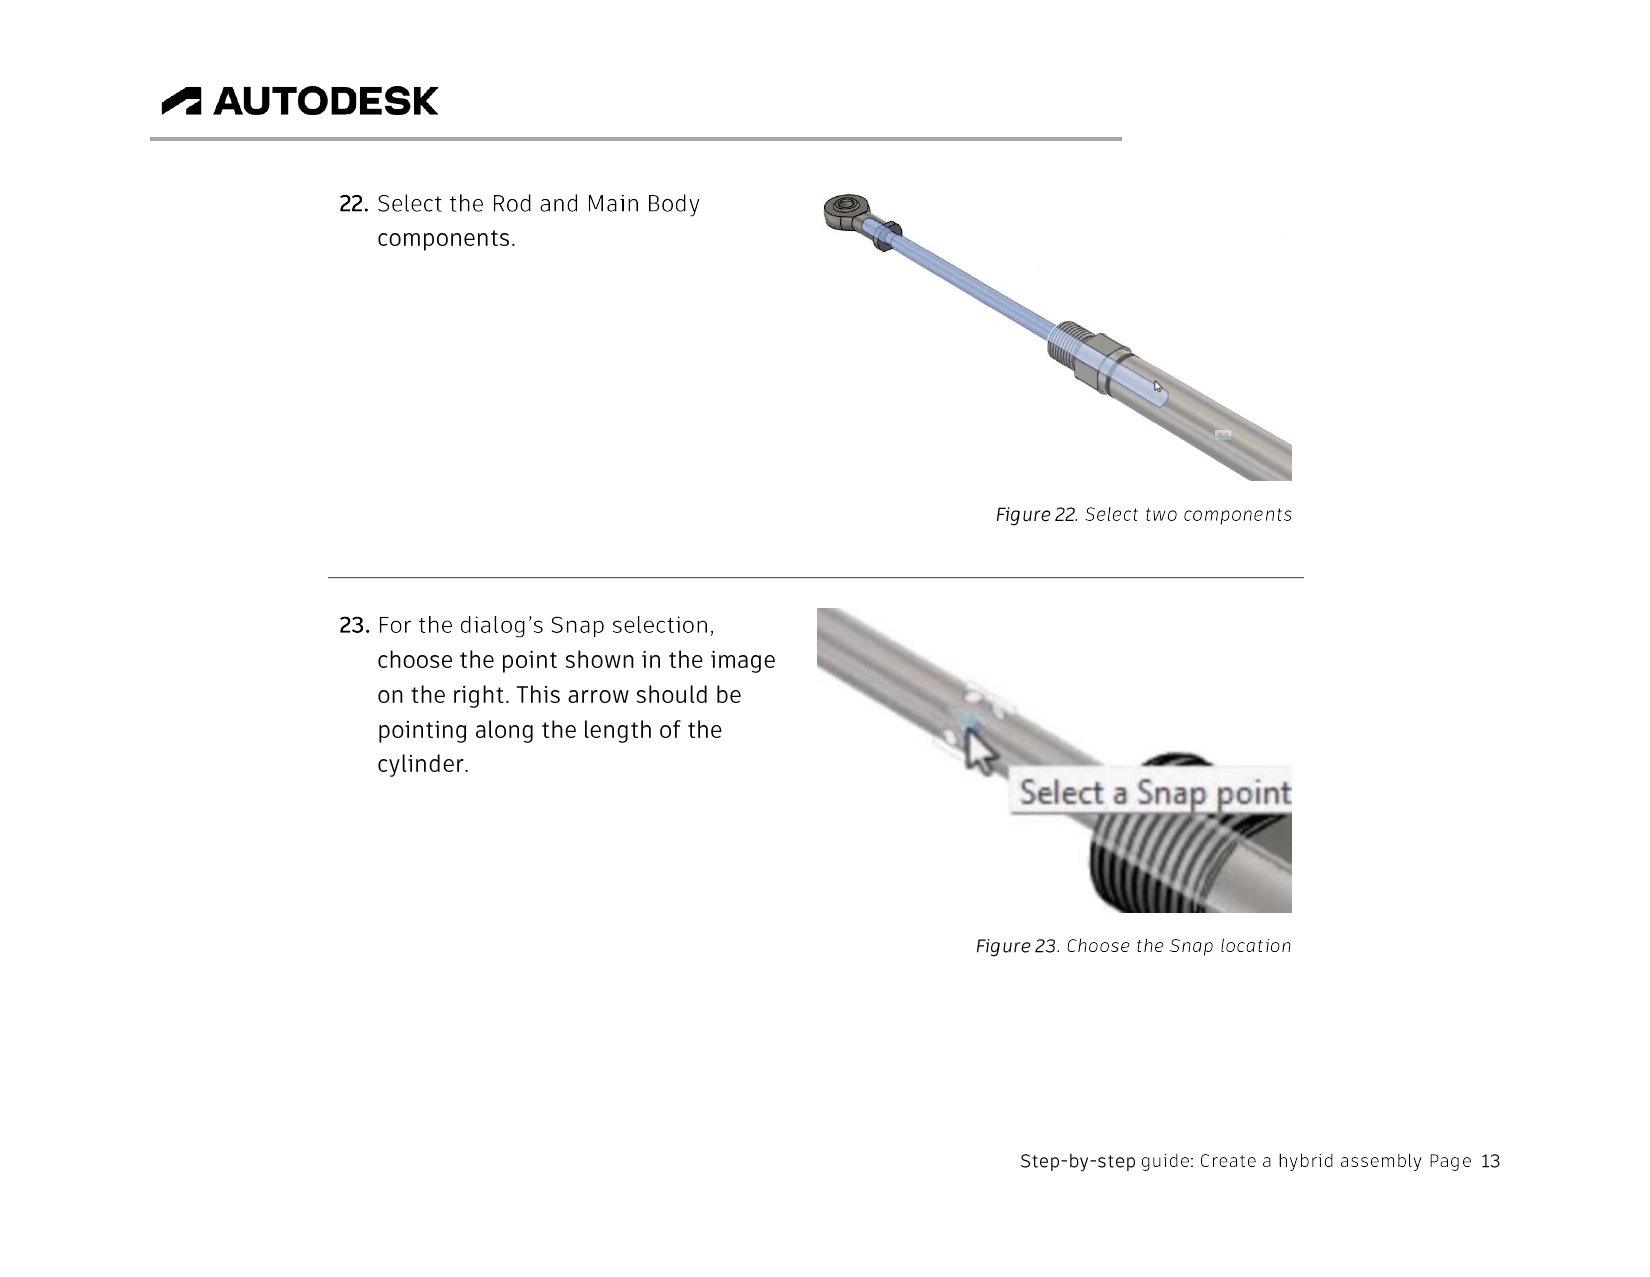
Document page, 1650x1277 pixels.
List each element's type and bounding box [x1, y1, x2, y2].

picture [817, 607, 1293, 913]
picture [822, 191, 1293, 482]
text_box [1019, 1147, 1511, 1175]
text_box [974, 932, 1302, 960]
picture [160, 86, 439, 116]
text_box [339, 187, 718, 254]
text_box [994, 500, 1303, 528]
text_box [339, 608, 794, 780]
